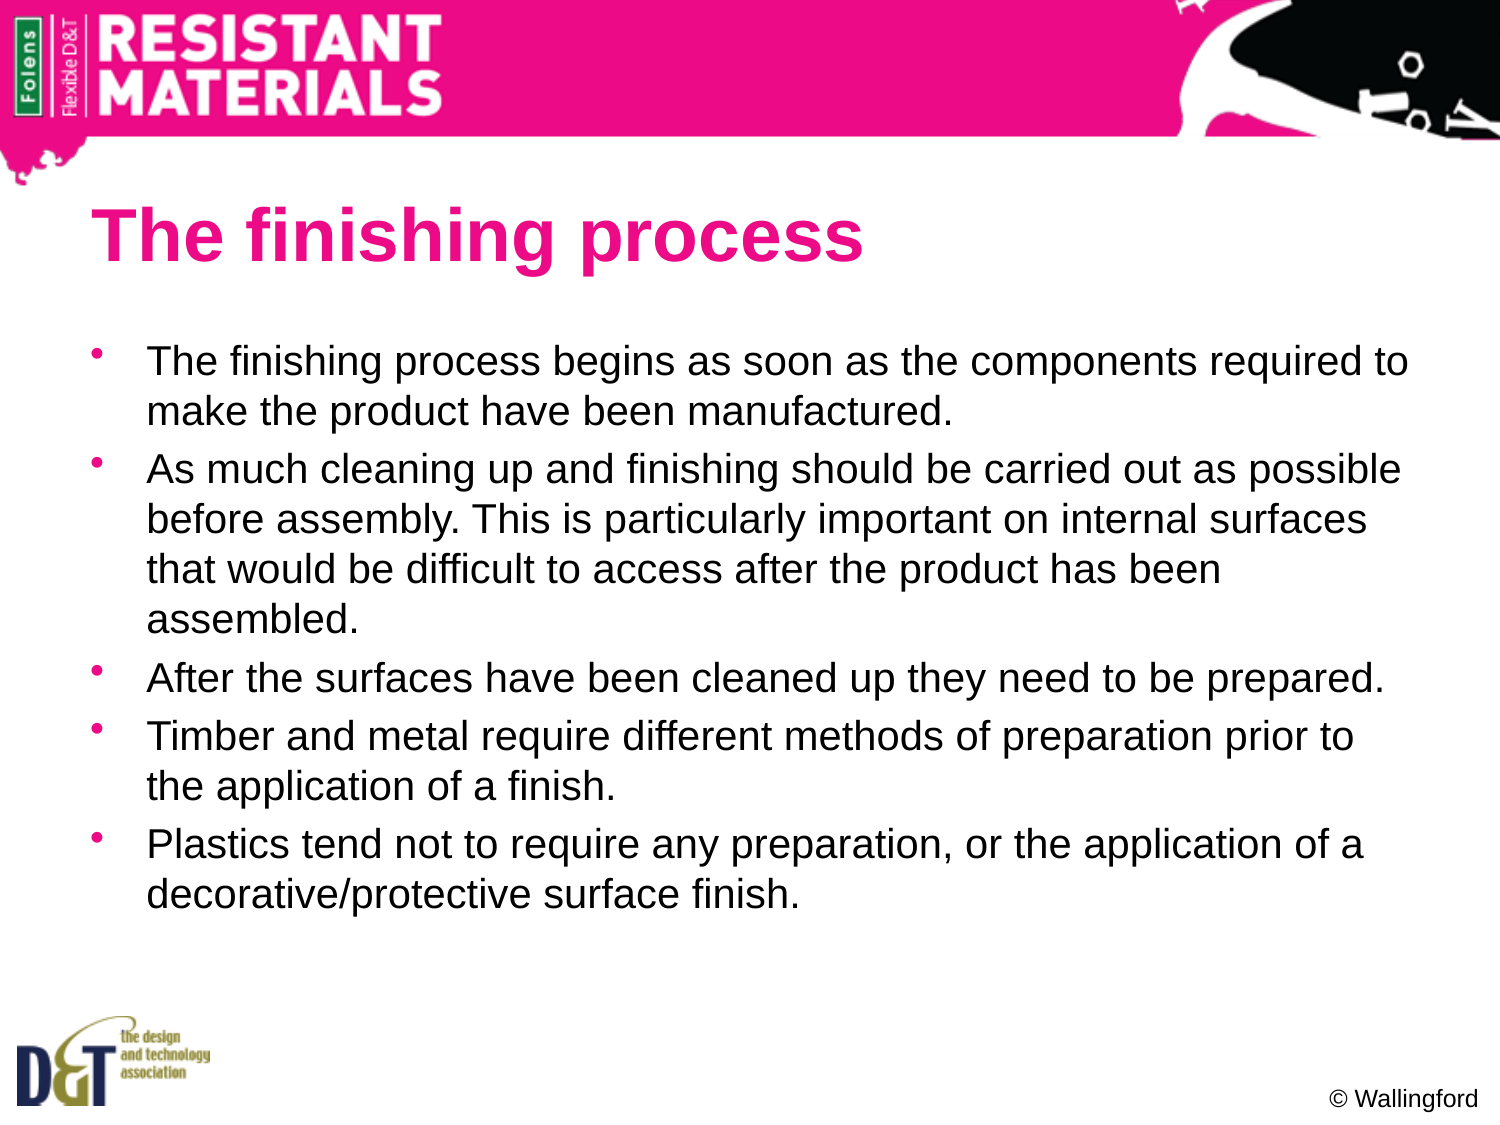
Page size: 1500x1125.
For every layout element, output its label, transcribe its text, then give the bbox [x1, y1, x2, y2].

title The finishing process [76, 160, 1427, 301]
text_box © Wallingford [1257, 1074, 1495, 1125]
list The finishing process begins as soon as the components required to make the product have been manufactured. As much cleaning up and finishing should be carried out as possible before assembly. This is particularly important on internal surfaces that would be difficult to access after the product has been assembled. After the surfaces have been cleaned up they need to be prepared. Timber and metal require different methods of preparation prior to the application of a finish. Plastics tend not to require any preparation, or the application of a decorative/protective surface finish. [75, 326, 1425, 1005]
picture [0, 0, 1500, 1125]
